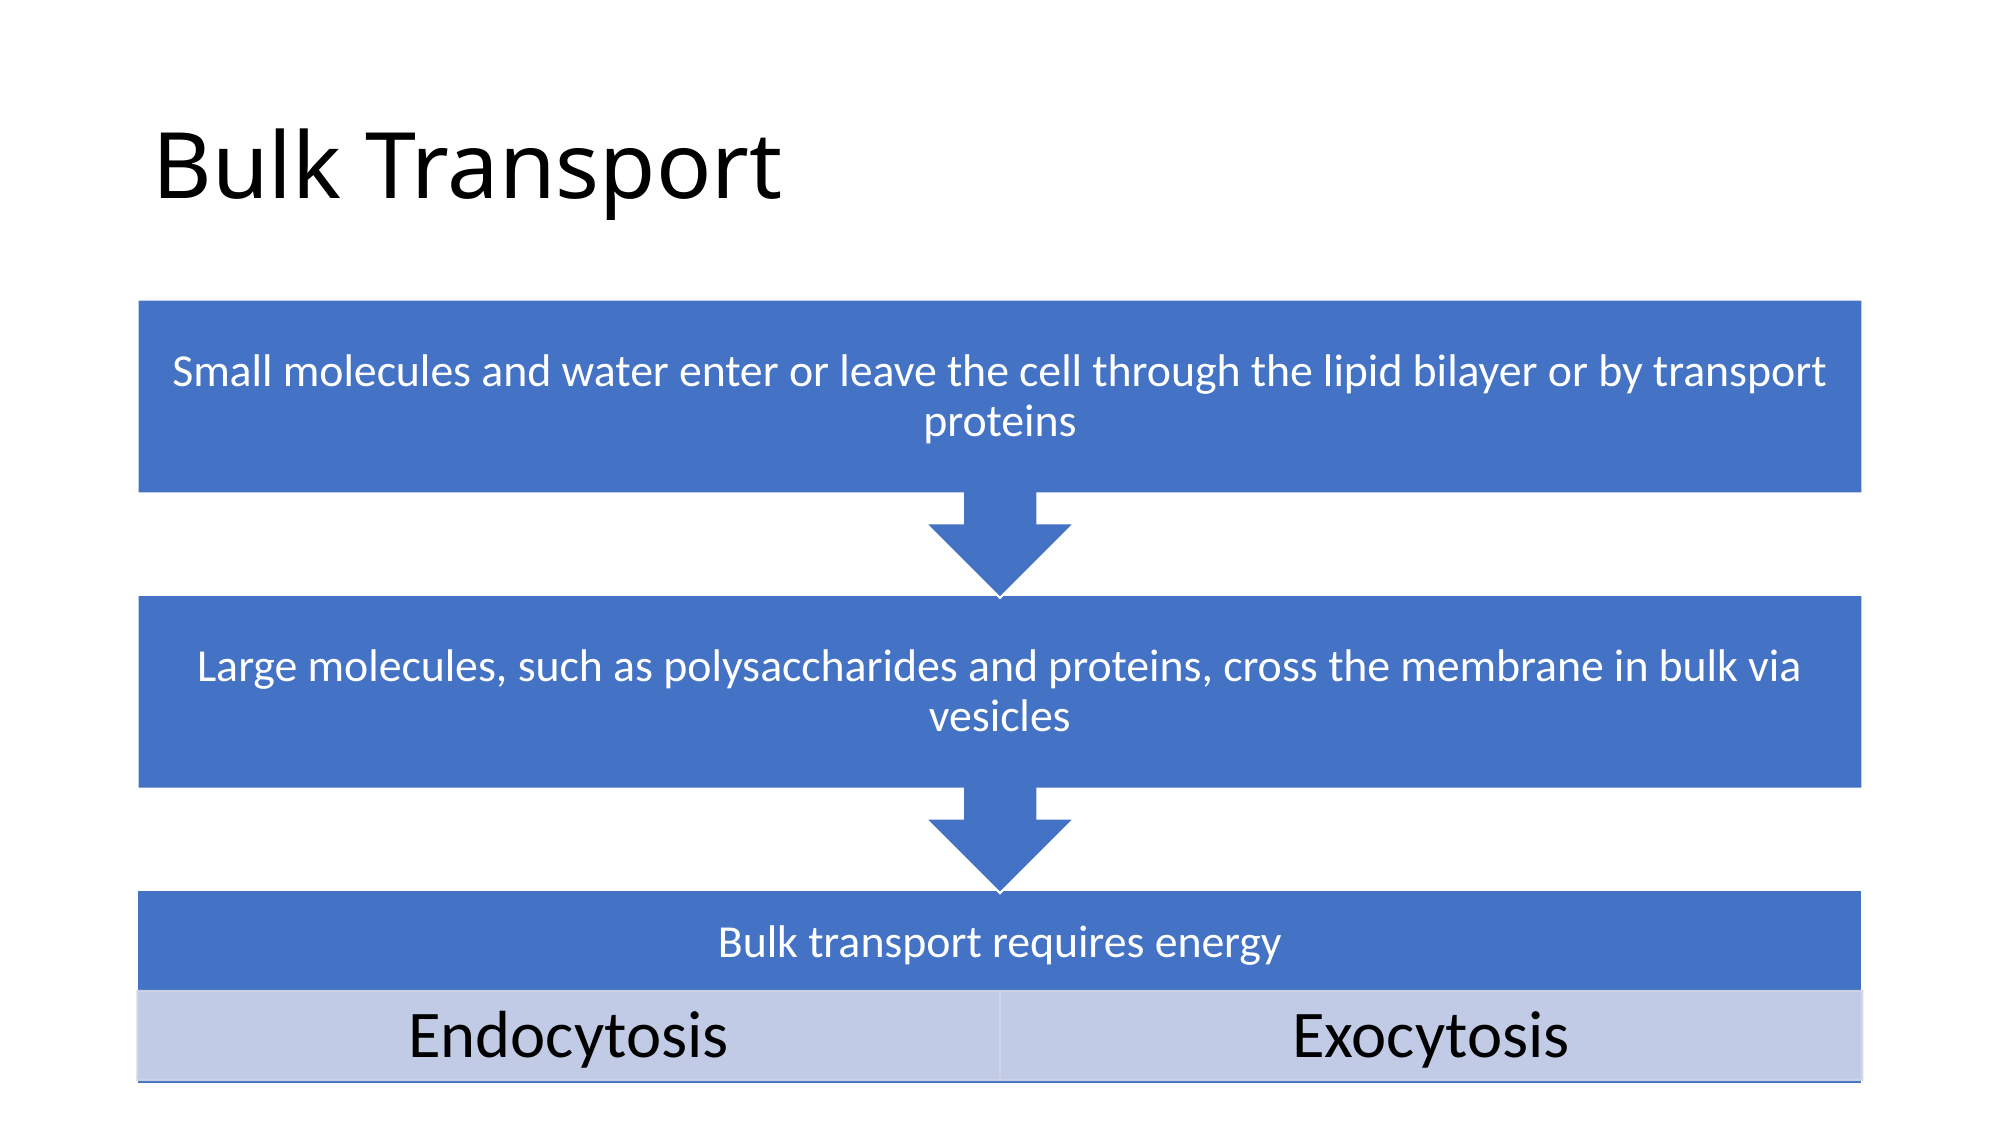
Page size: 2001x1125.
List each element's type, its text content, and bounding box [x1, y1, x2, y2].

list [137, 299, 1863, 1085]
title Bulk Transport [137, 59, 1863, 278]
